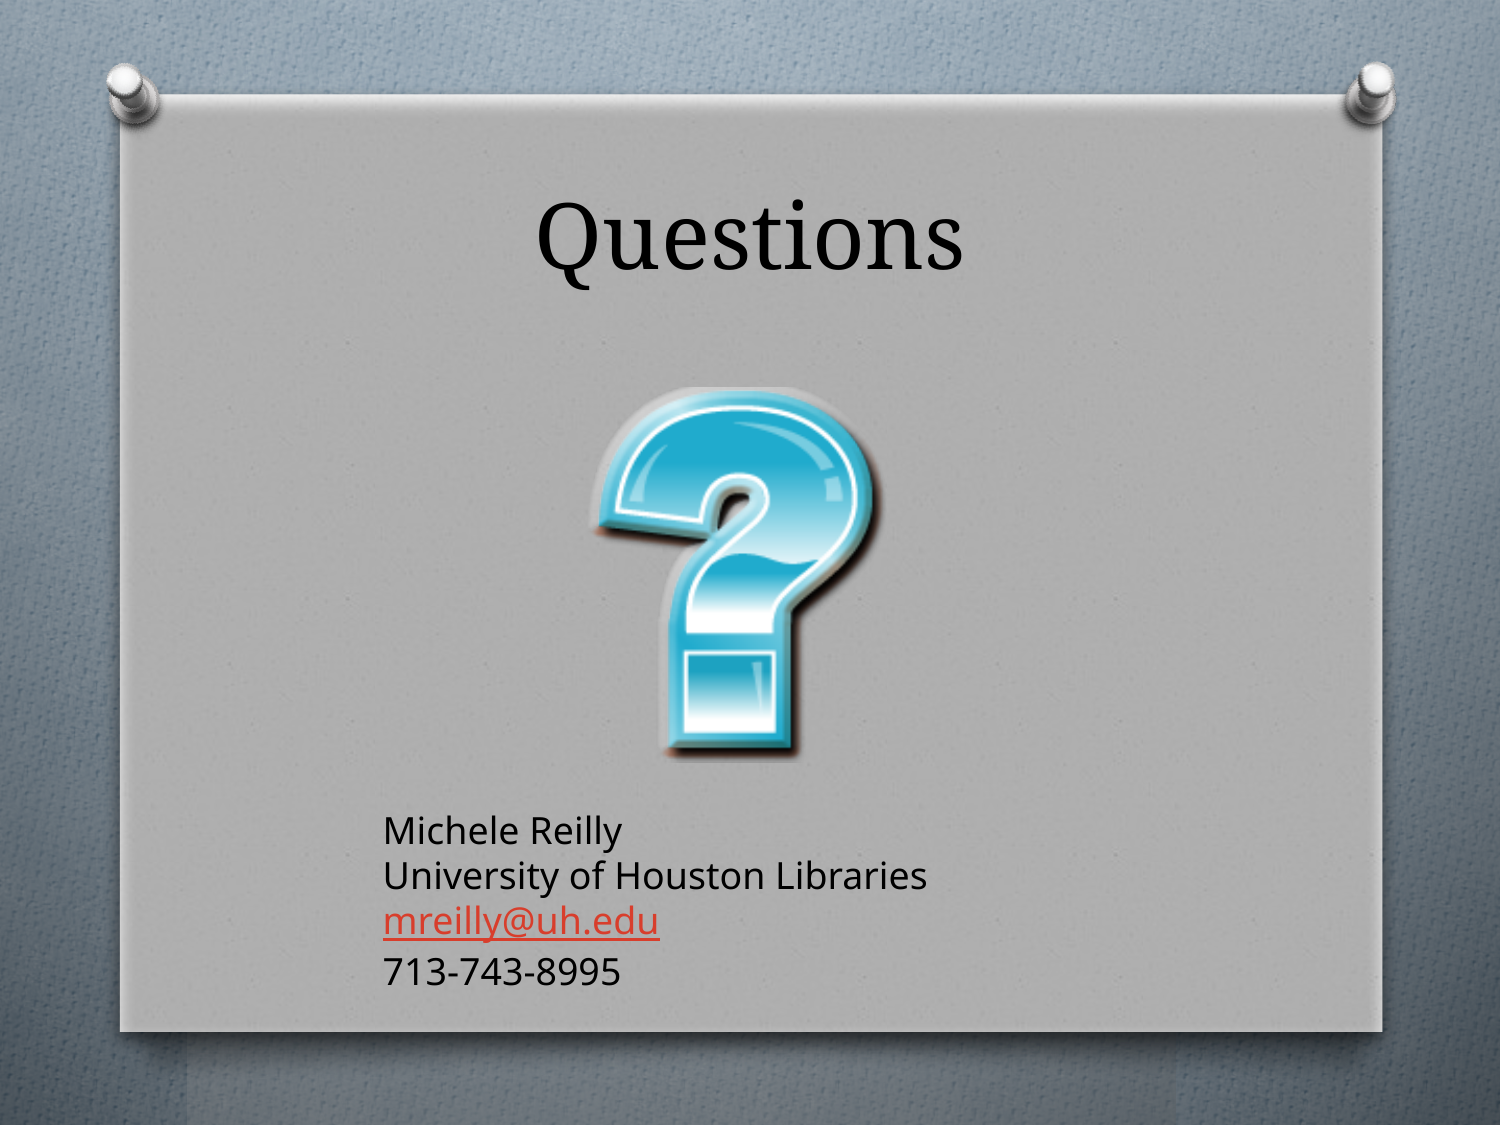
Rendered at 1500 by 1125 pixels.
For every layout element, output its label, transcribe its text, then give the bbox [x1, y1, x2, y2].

picture [75, 29, 198, 153]
title Questions [179, 134, 1323, 332]
text_box Michele Reilly University of Houston Libraries mreilly@uh.edu 713-743-8995 [368, 799, 1156, 1001]
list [549, 387, 926, 763]
picture [1317, 35, 1439, 156]
